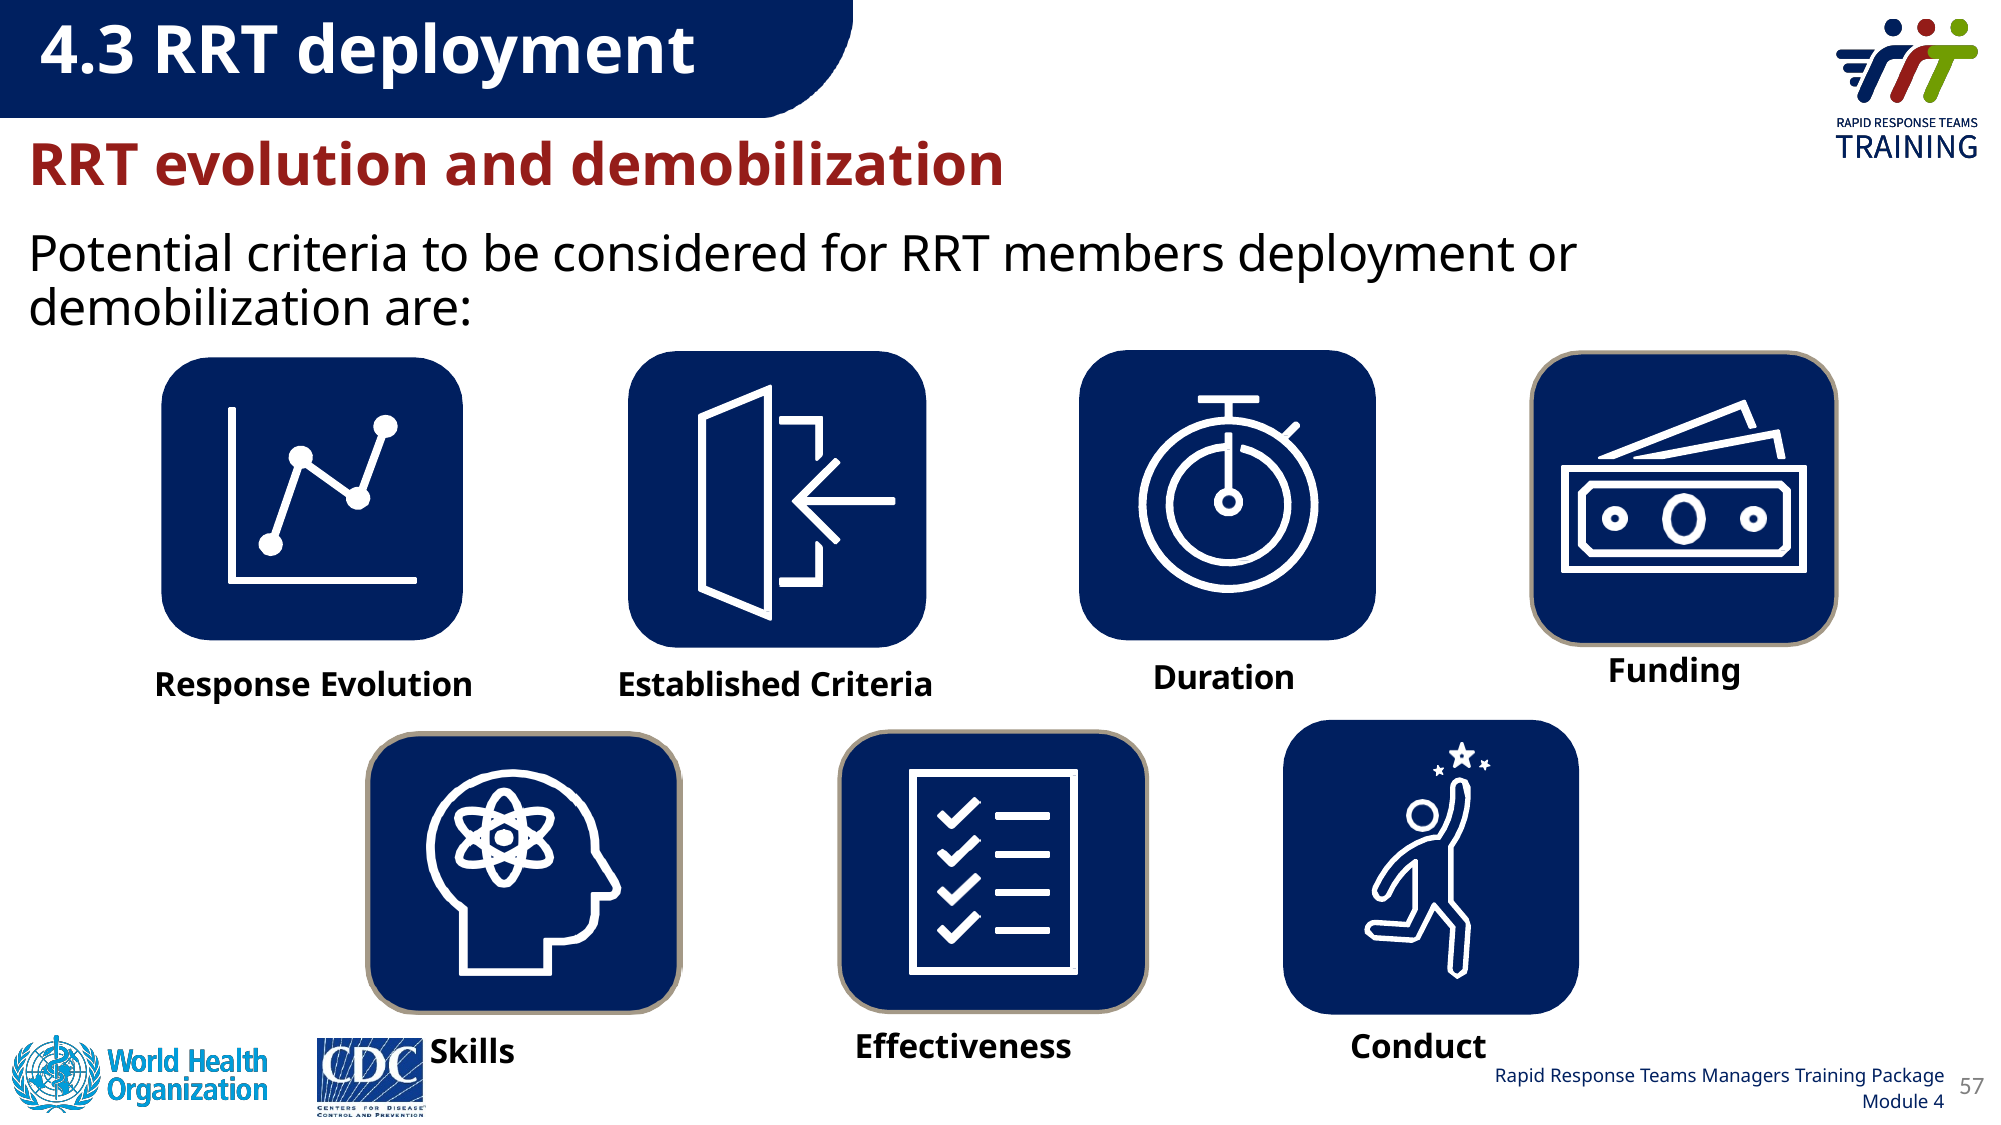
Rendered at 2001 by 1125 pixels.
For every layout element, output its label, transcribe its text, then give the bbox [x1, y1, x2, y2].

picture [50, 1108, 62, 1113]
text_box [627, 350, 927, 648]
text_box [161, 357, 464, 641]
picture [12, 1083, 48, 1113]
text_box Established Criteria [570, 660, 981, 703]
picture [12, 1035, 54, 1068]
text_box RRT evolution and demobilization [25, 132, 1826, 198]
text_box Effectiveness [840, 1023, 1128, 1066]
picture [365, 731, 683, 1015]
picture [317, 1038, 426, 1117]
picture [71, 1053, 90, 1091]
picture [40, 1062, 47, 1070]
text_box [1528, 349, 1840, 648]
text_box Response Evolution [139, 660, 502, 703]
picture [59, 1035, 267, 1113]
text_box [836, 728, 1151, 1015]
picture [0, 0, 853, 118]
title Potential criteria to be considered for RRT members deployment or demobilization are: [24, 185, 1934, 377]
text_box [1282, 719, 1580, 1015]
picture [22, 1062, 26, 1077]
picture [36, 1088, 78, 1105]
picture [24, 1054, 36, 1087]
picture [1835, 19, 1978, 167]
picture [46, 1056, 54, 1062]
text_box Conduct [1335, 1023, 1527, 1066]
text_box 4.3 RRT deployment [25, 0, 1374, 95]
text_box Skills [415, 1027, 606, 1070]
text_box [1078, 349, 1377, 641]
picture [34, 1054, 43, 1078]
text_box Funding [1604, 648, 1787, 689]
text_box Duration [1149, 653, 1355, 696]
picture [30, 1083, 37, 1091]
slide_number 57 [1915, 1062, 2000, 1125]
